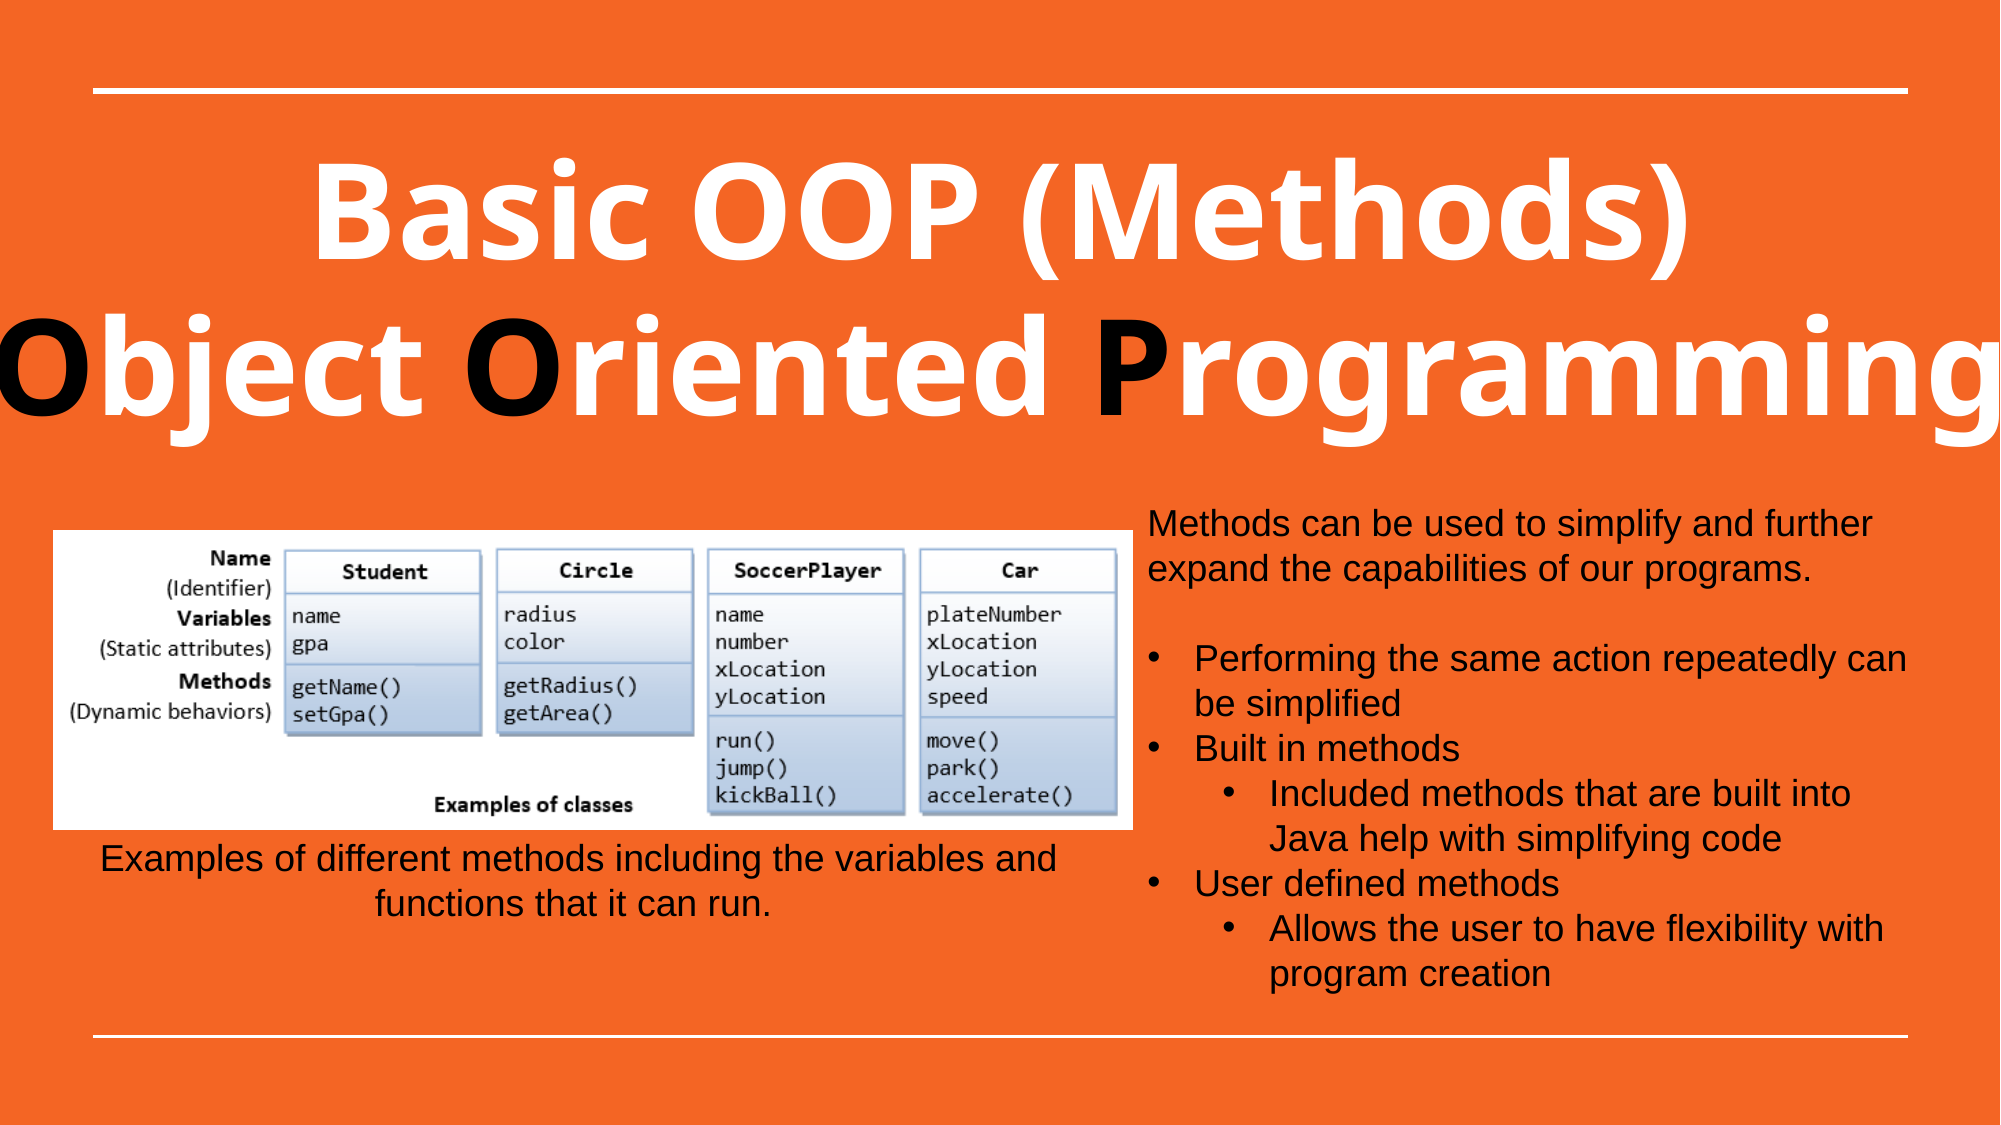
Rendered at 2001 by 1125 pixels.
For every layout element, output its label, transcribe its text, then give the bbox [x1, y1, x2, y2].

text_box Methods can be used to simplify and further expand the capabilities of our programs. Performing the same action repeatedly can be simplified Built in methods Included methods that are built into Java help with simplifying code User defined methods Allows the user to have flexibility with program creation [1132, 491, 1934, 1047]
title Basic OOP (Methods) [92, 86, 1908, 193]
picture [53, 530, 1133, 830]
text_box Examples of different methods including the variables and functions that it can run. [66, 837, 1092, 932]
text_box Object Oriented Programming [0, 193, 2000, 531]
